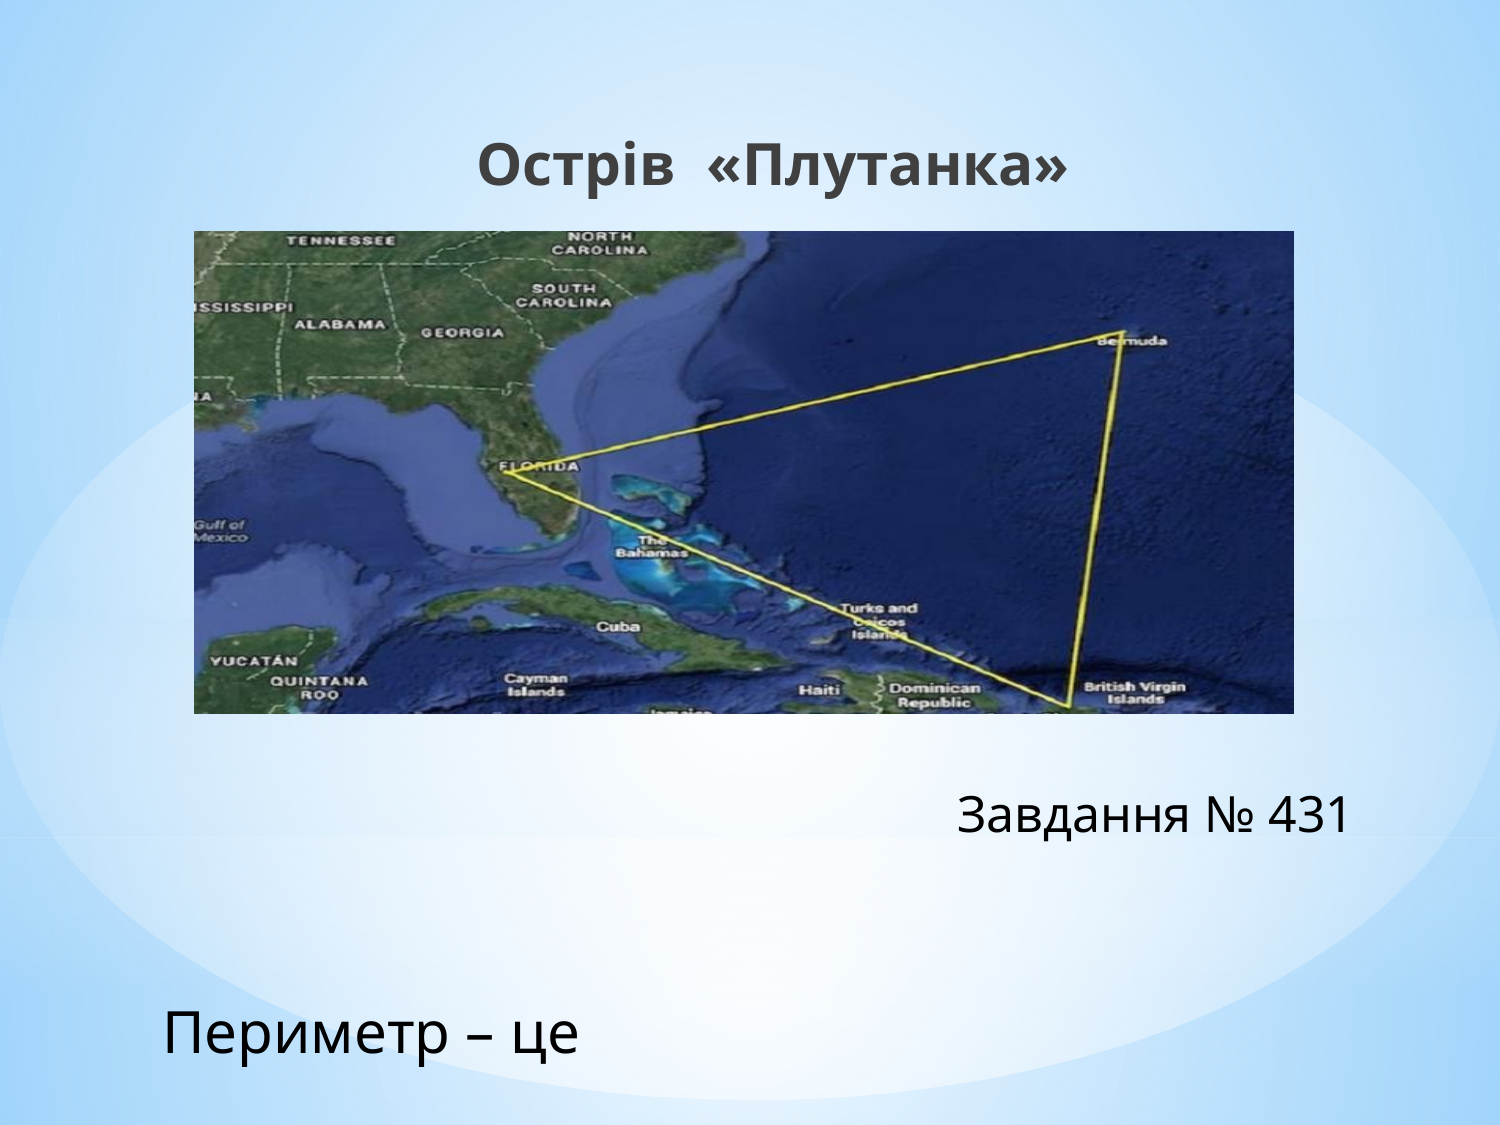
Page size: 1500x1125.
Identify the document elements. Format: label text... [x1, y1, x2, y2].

picture [194, 231, 1294, 714]
title Завдання № 431 [301, 775, 1370, 882]
text_box Периметр – це [147, 987, 786, 1073]
list Острів «Плутанка» [301, 120, 1238, 229]
